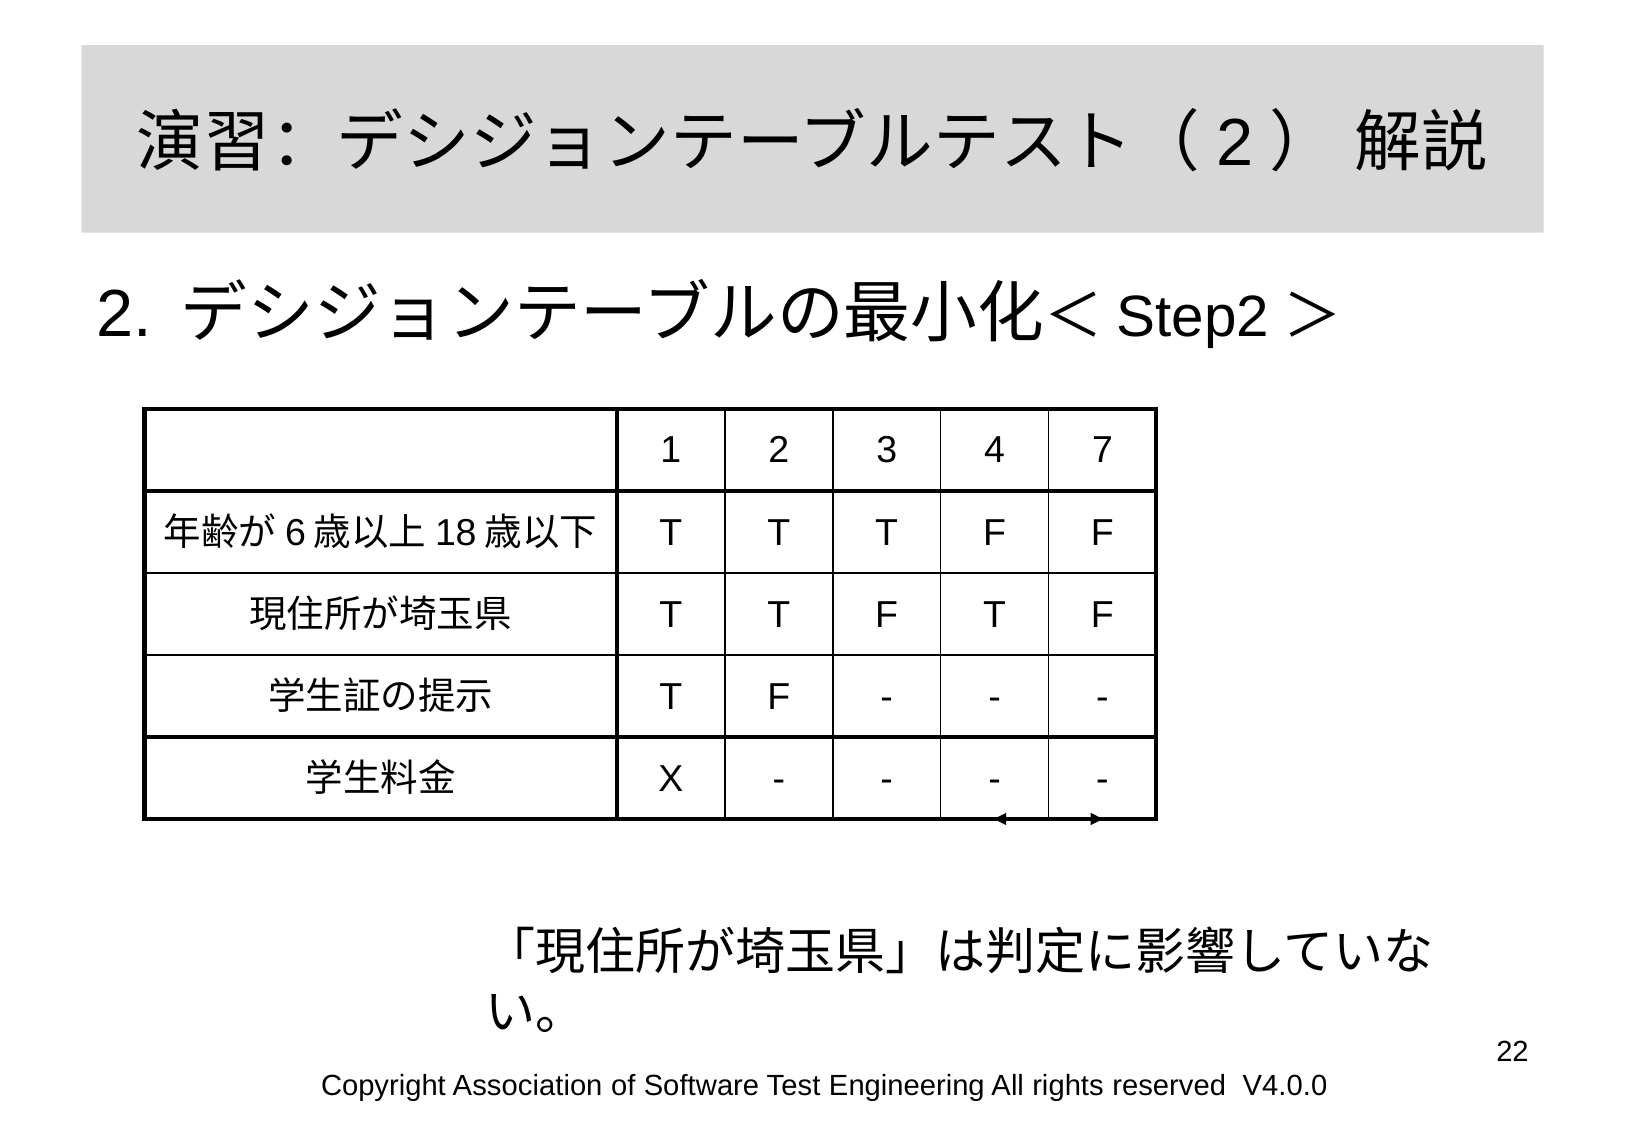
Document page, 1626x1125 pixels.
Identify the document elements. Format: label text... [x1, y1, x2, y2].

text_box 「現住所が埼玉県」は判定に影響していない。 [469, 912, 1538, 1048]
table_cell - [941, 656, 1048, 735]
table_cell 学生証の提示 [147, 656, 615, 735]
table_cell - [834, 656, 940, 735]
list デシジョンテーブルの最小化＜Step2＞ [81, 262, 1544, 1005]
table_cell - [931, 739, 940, 817]
table_cell 年齢が6歳以上18歳以下 [147, 493, 615, 572]
footer Copyright Association of Software Test Engineering All rights reserved V4.0.0 [233, 1058, 1415, 1103]
table_cell F [1049, 493, 1154, 572]
table_cell - [726, 739, 832, 817]
text_box [836, 729, 931, 819]
table_cell T [726, 493, 832, 572]
table_header 1 [619, 411, 724, 489]
table_header [147, 411, 615, 489]
table_cell - [941, 739, 946, 817]
slide_number ‹#› [1164, 1024, 1544, 1103]
table_cell T [619, 574, 724, 654]
table_cell F [941, 493, 1048, 572]
table_cell T [619, 656, 724, 735]
table_cell 現住所が埼玉県 [147, 574, 615, 654]
table_cell F [726, 656, 832, 735]
table_cell F [834, 574, 940, 654]
table_cell - [1049, 656, 1154, 735]
table_cell T [941, 574, 1048, 654]
table_cell F [1049, 574, 1154, 654]
table_cell 学生料金 [147, 739, 615, 817]
table_header 7 [1049, 411, 1154, 489]
table_cell T [834, 493, 940, 572]
table_header 3 [834, 411, 940, 489]
title 演習：デシジョンテーブルテスト（2） 解説 [81, 45, 1544, 233]
text_box [1055, 729, 1151, 819]
table_cell T [726, 574, 832, 654]
table_header 2 [726, 411, 832, 489]
table_cell T [619, 493, 724, 572]
table_header 4 [941, 411, 1048, 489]
table_cell - [1049, 739, 1055, 817]
table_cell - [1042, 739, 1048, 817]
text_box [946, 729, 1042, 819]
table_cell X [619, 739, 724, 817]
